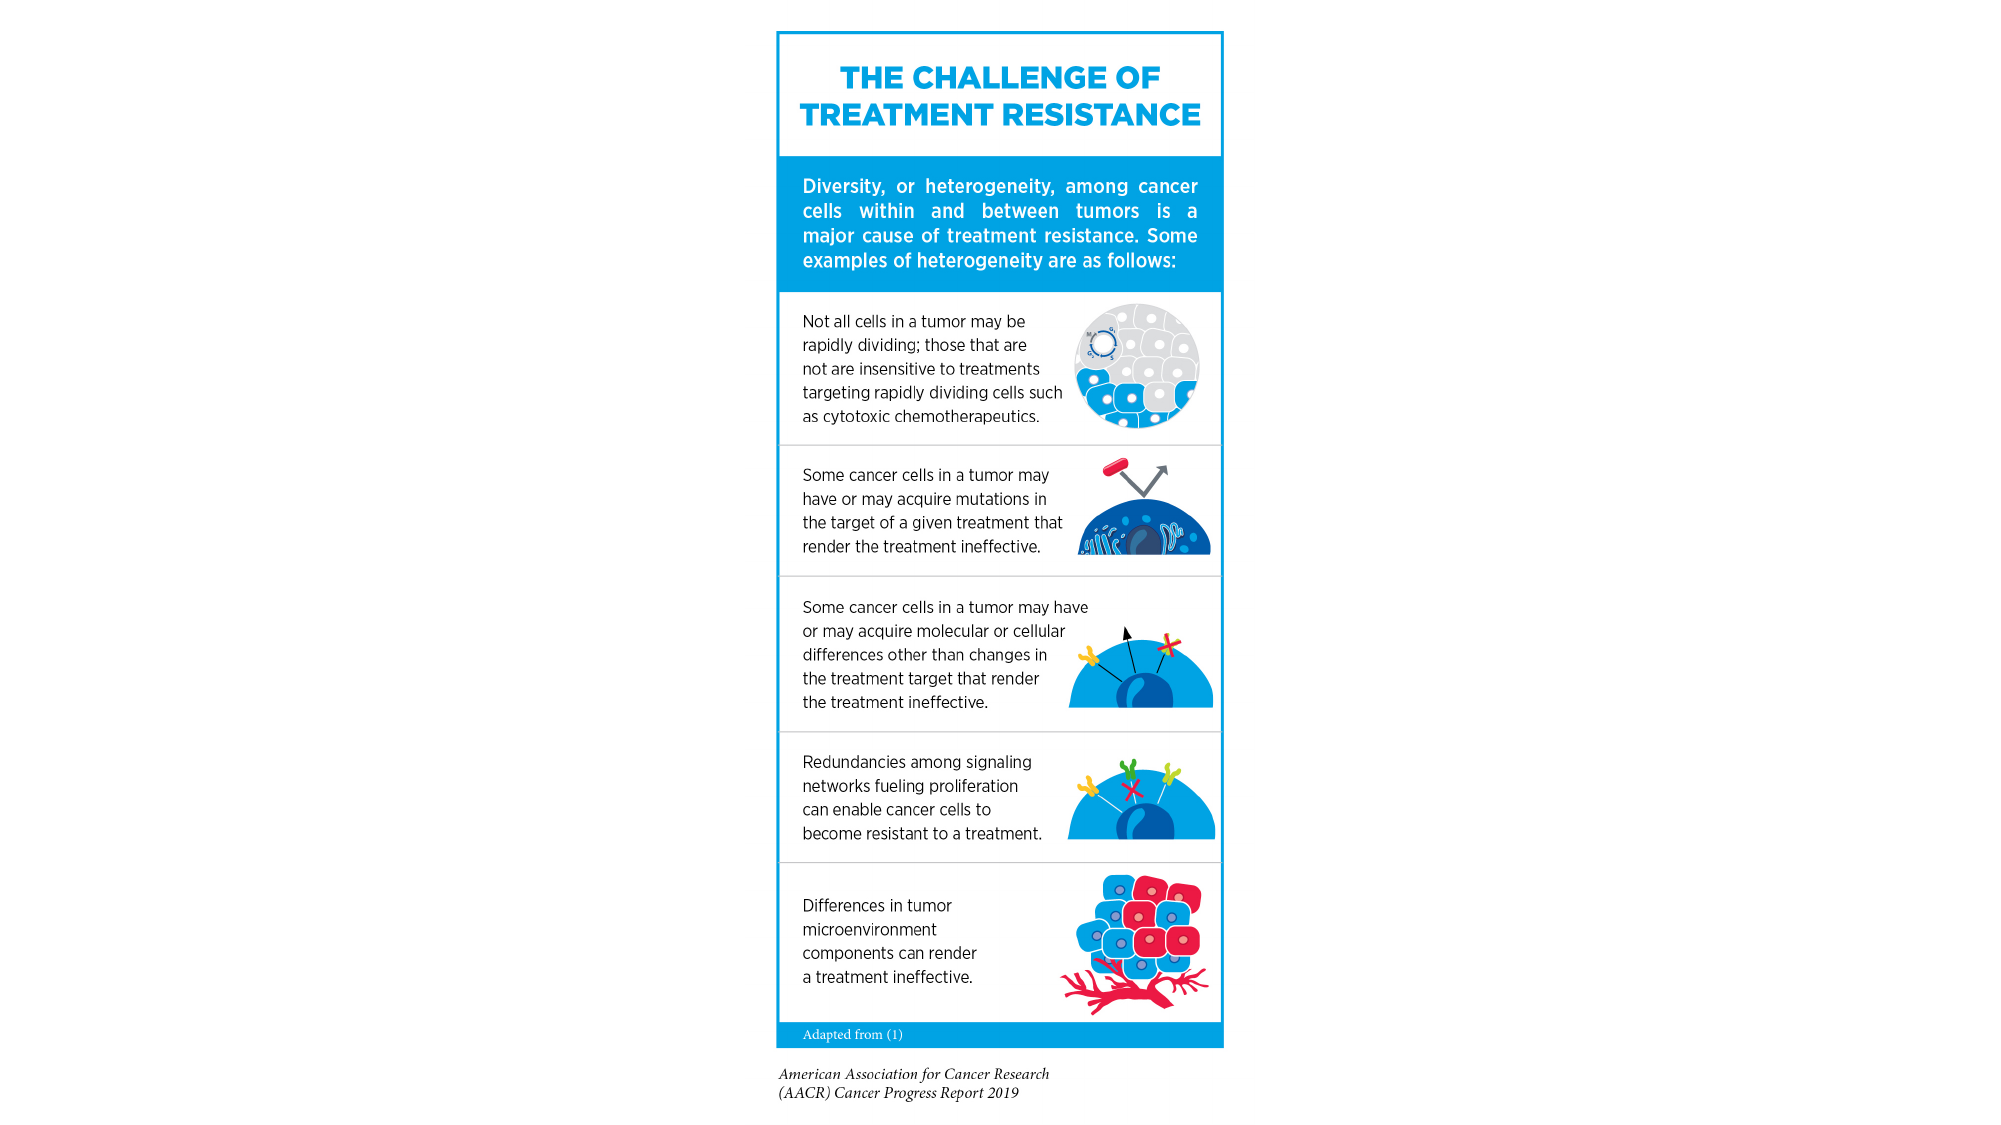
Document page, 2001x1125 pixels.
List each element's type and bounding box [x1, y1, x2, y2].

picture [745, 0, 1255, 1125]
